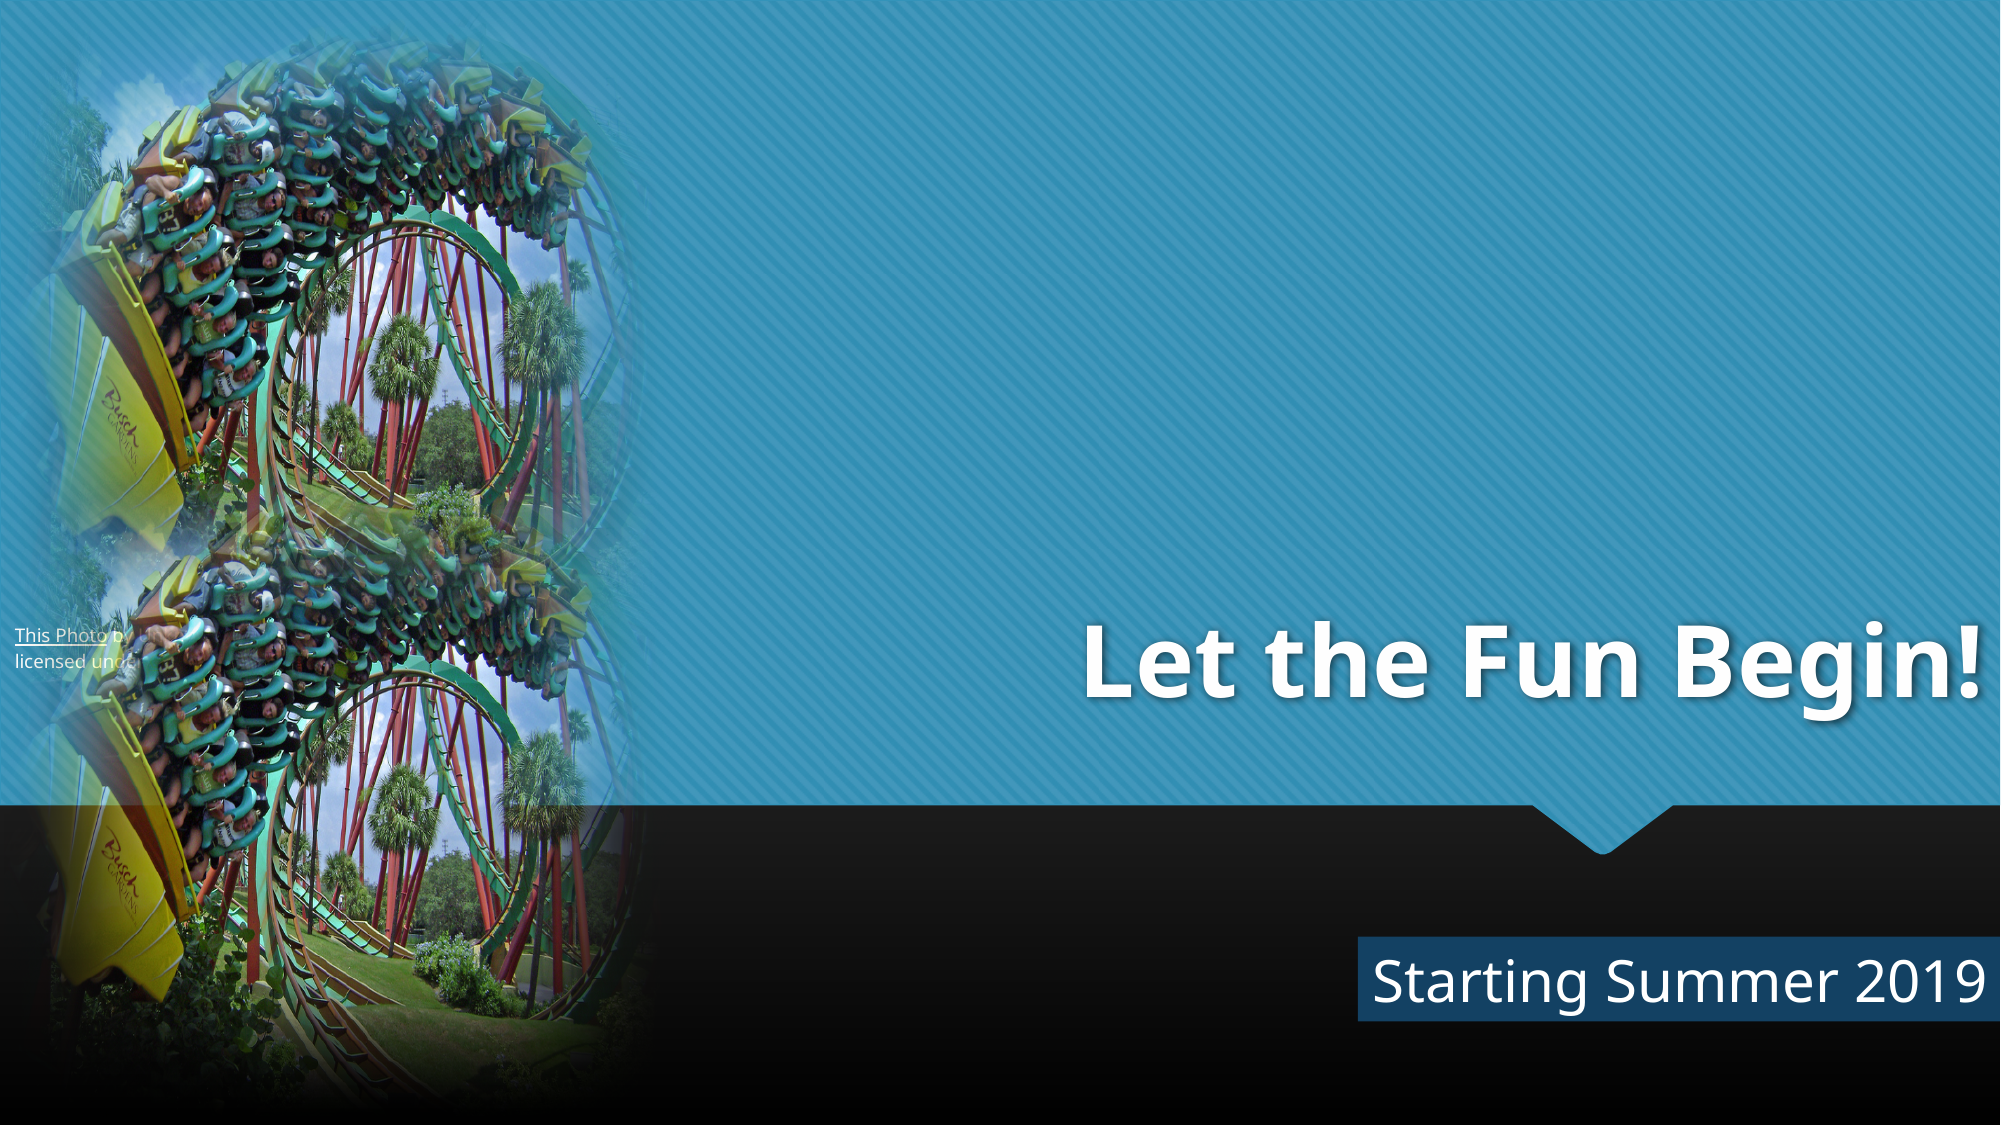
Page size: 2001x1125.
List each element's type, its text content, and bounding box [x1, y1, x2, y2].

title Let the Fun Begin! [674, 484, 2000, 726]
text_box Starting Summer 2019 [1357, 936, 2000, 1022]
picture [0, 0, 674, 1125]
